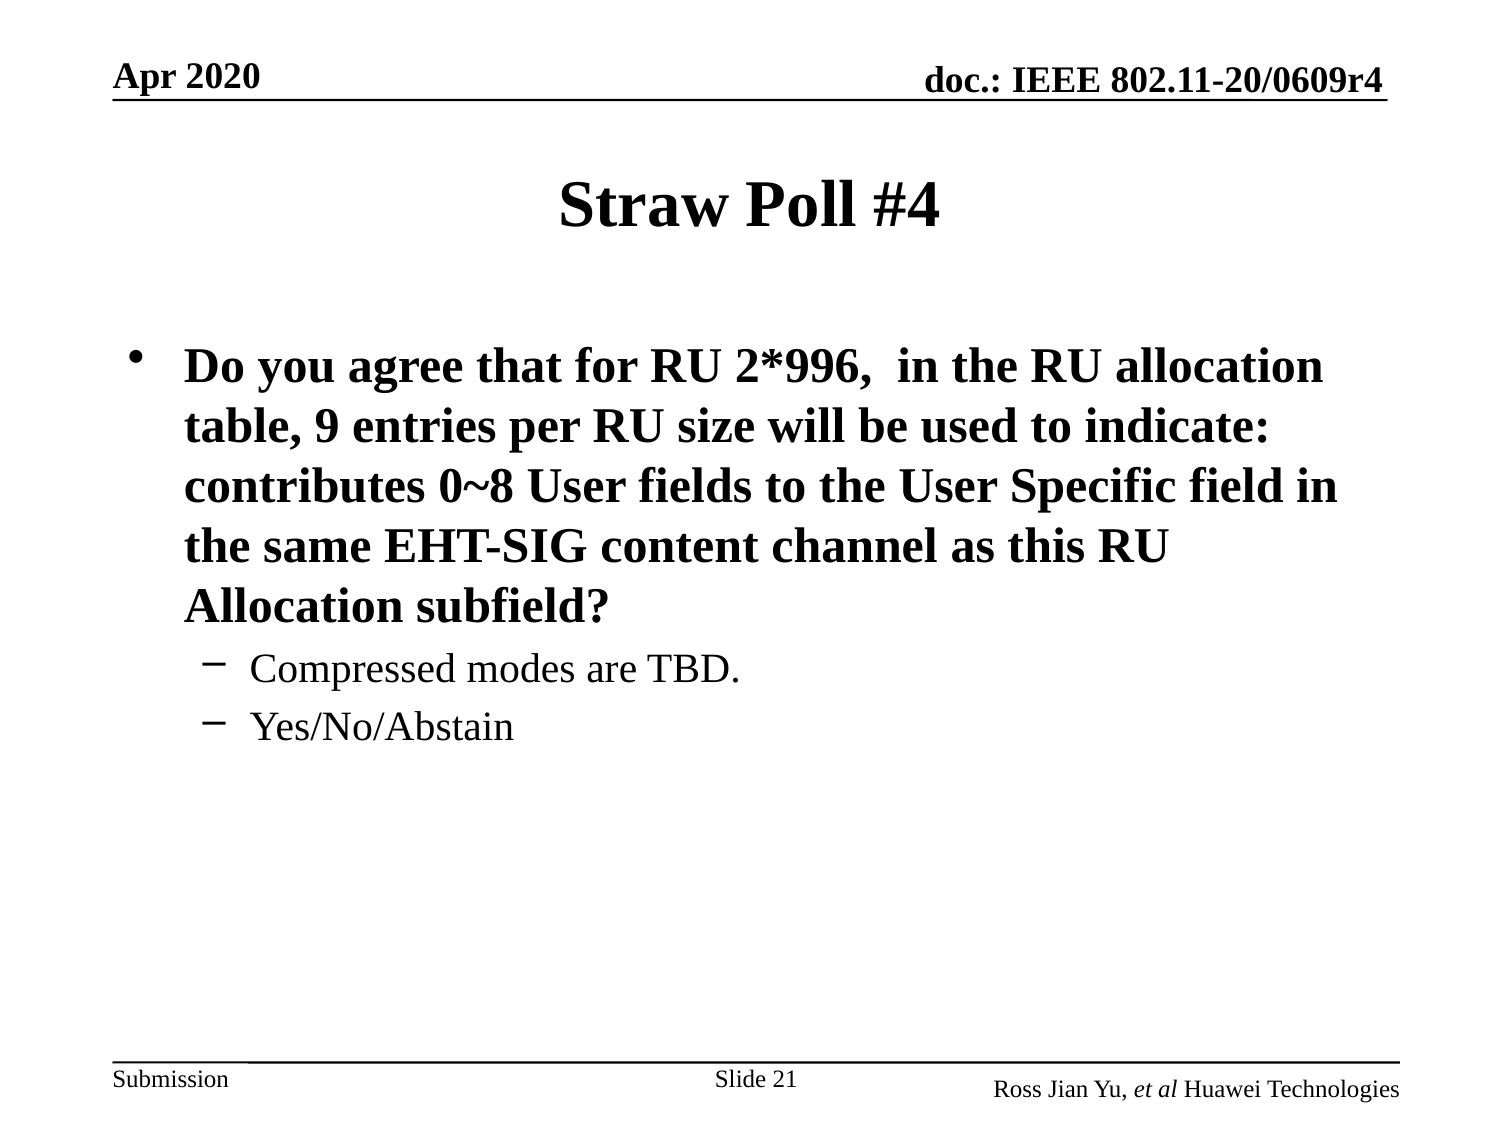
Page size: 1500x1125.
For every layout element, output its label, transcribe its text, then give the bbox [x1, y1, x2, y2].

slide_number Slide 21 [712, 1061, 800, 1093]
list Do you agree that for RU 2*996, in the RU allocation table, 9 entries per RU size will be used to indicate: contributes 0~8 User fields to the User Specific field in the same EHT-SIG content channel as this RU Allocation subfield? Compressed modes are TBD. Yes/No/Abstain [112, 324, 1388, 1001]
title Straw Poll #4 [112, 112, 1388, 288]
